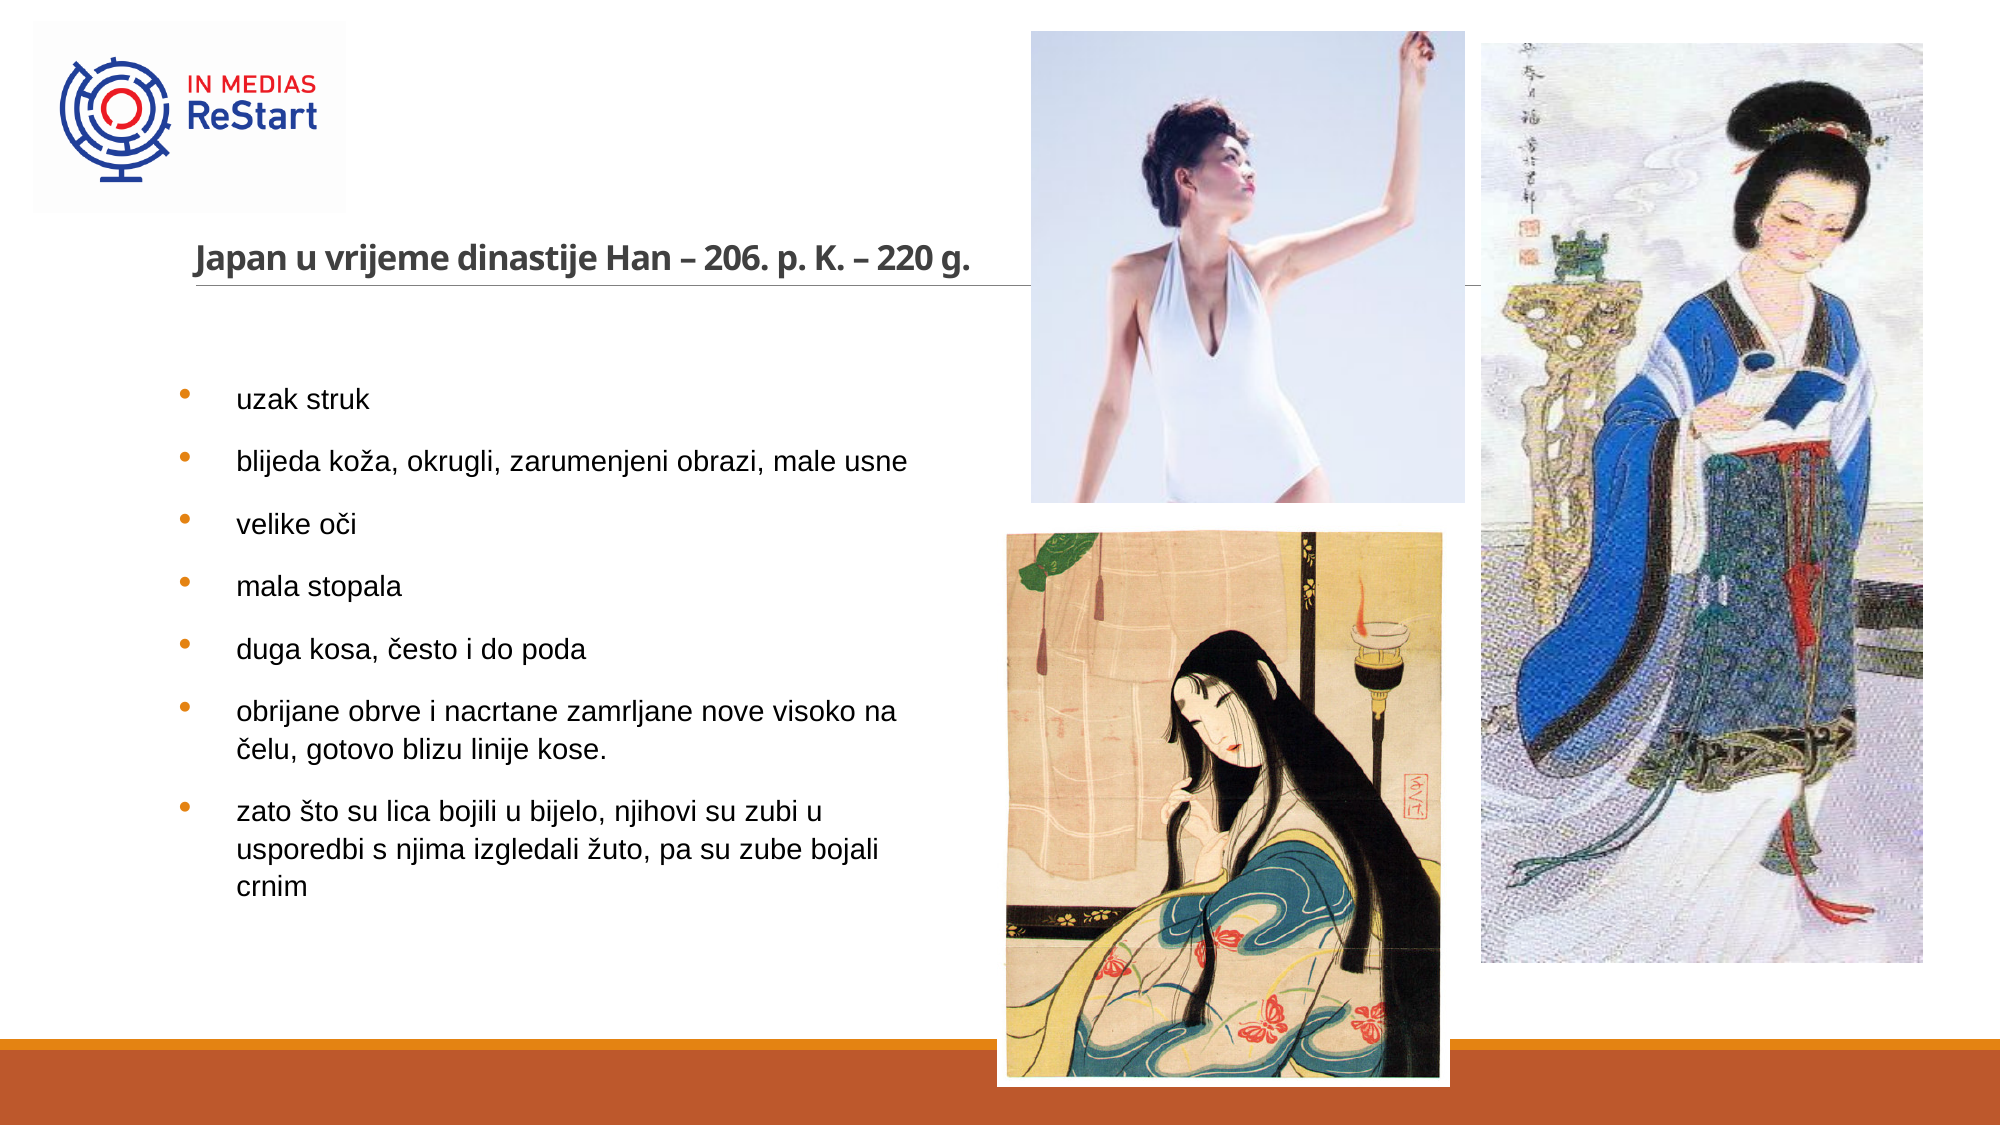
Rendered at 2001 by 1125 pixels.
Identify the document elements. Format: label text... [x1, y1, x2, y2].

picture [1030, 30, 1466, 504]
title Japan u vrijeme dinastije Han – 206. p. K. – 220 g. [180, 202, 1027, 285]
picture [1481, 43, 1924, 964]
list uzak struk blijeda koža, okrugli, zarumenjeni obrazi, male usne velike oči mala stopala duga kosa, često i do poda obrijane obrve i nacrtane zamrljane nove visoko na čelu, gotovo blizu linije kose. zato što su lica bojili u bijelo, njihovi su zubi u usporedbi s njima izgledali žuto, pa su zube bojali crnim [180, 370, 936, 1031]
picture [997, 518, 1451, 1087]
picture [33, 20, 346, 213]
